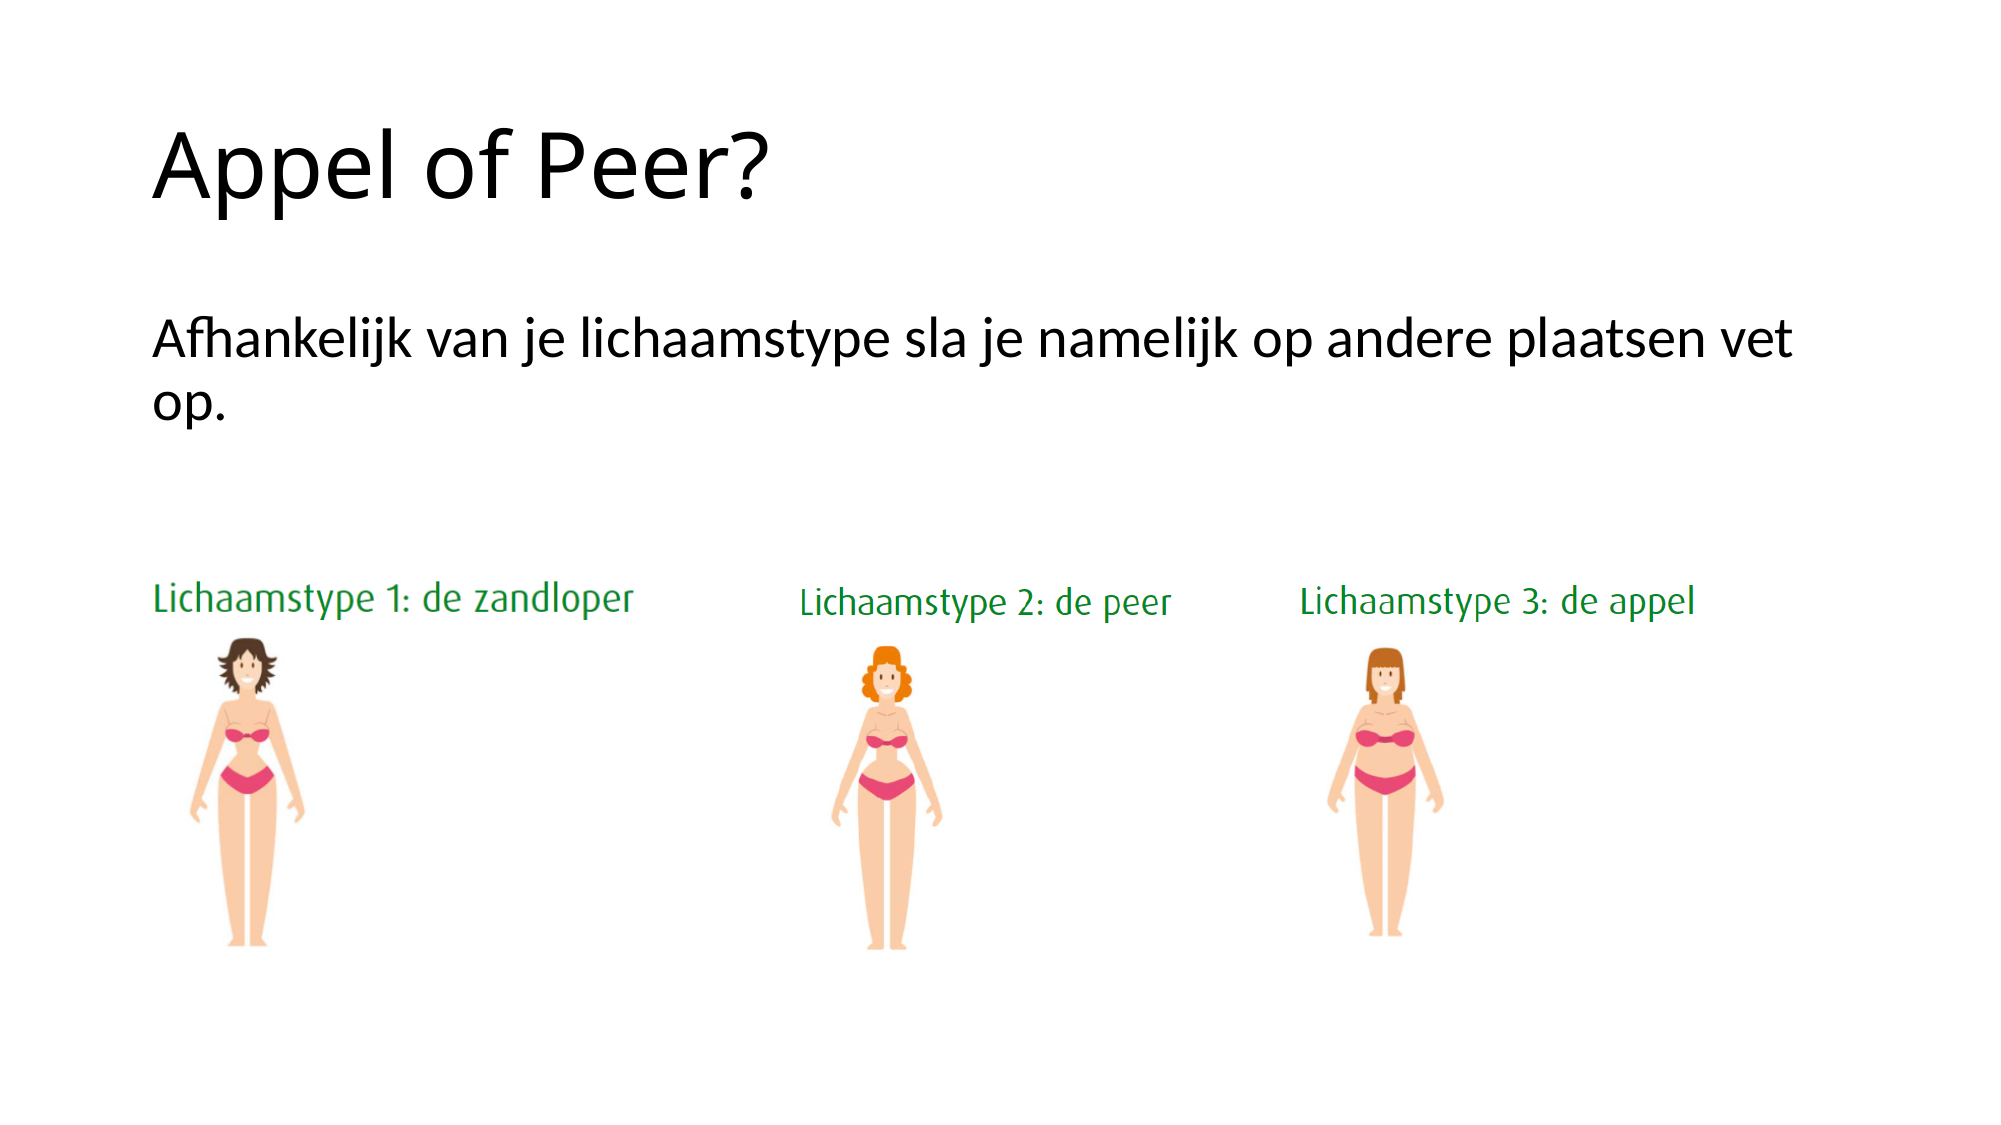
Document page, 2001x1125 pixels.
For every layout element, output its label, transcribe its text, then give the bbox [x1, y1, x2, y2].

picture [784, 570, 1193, 969]
picture [1286, 570, 1730, 960]
title Appel of Peer? [137, 59, 1863, 278]
picture [140, 562, 675, 960]
list Afhankelijk van je lichaamstype sla je namelijk op andere plaatsen vet op. [137, 299, 1863, 1014]
